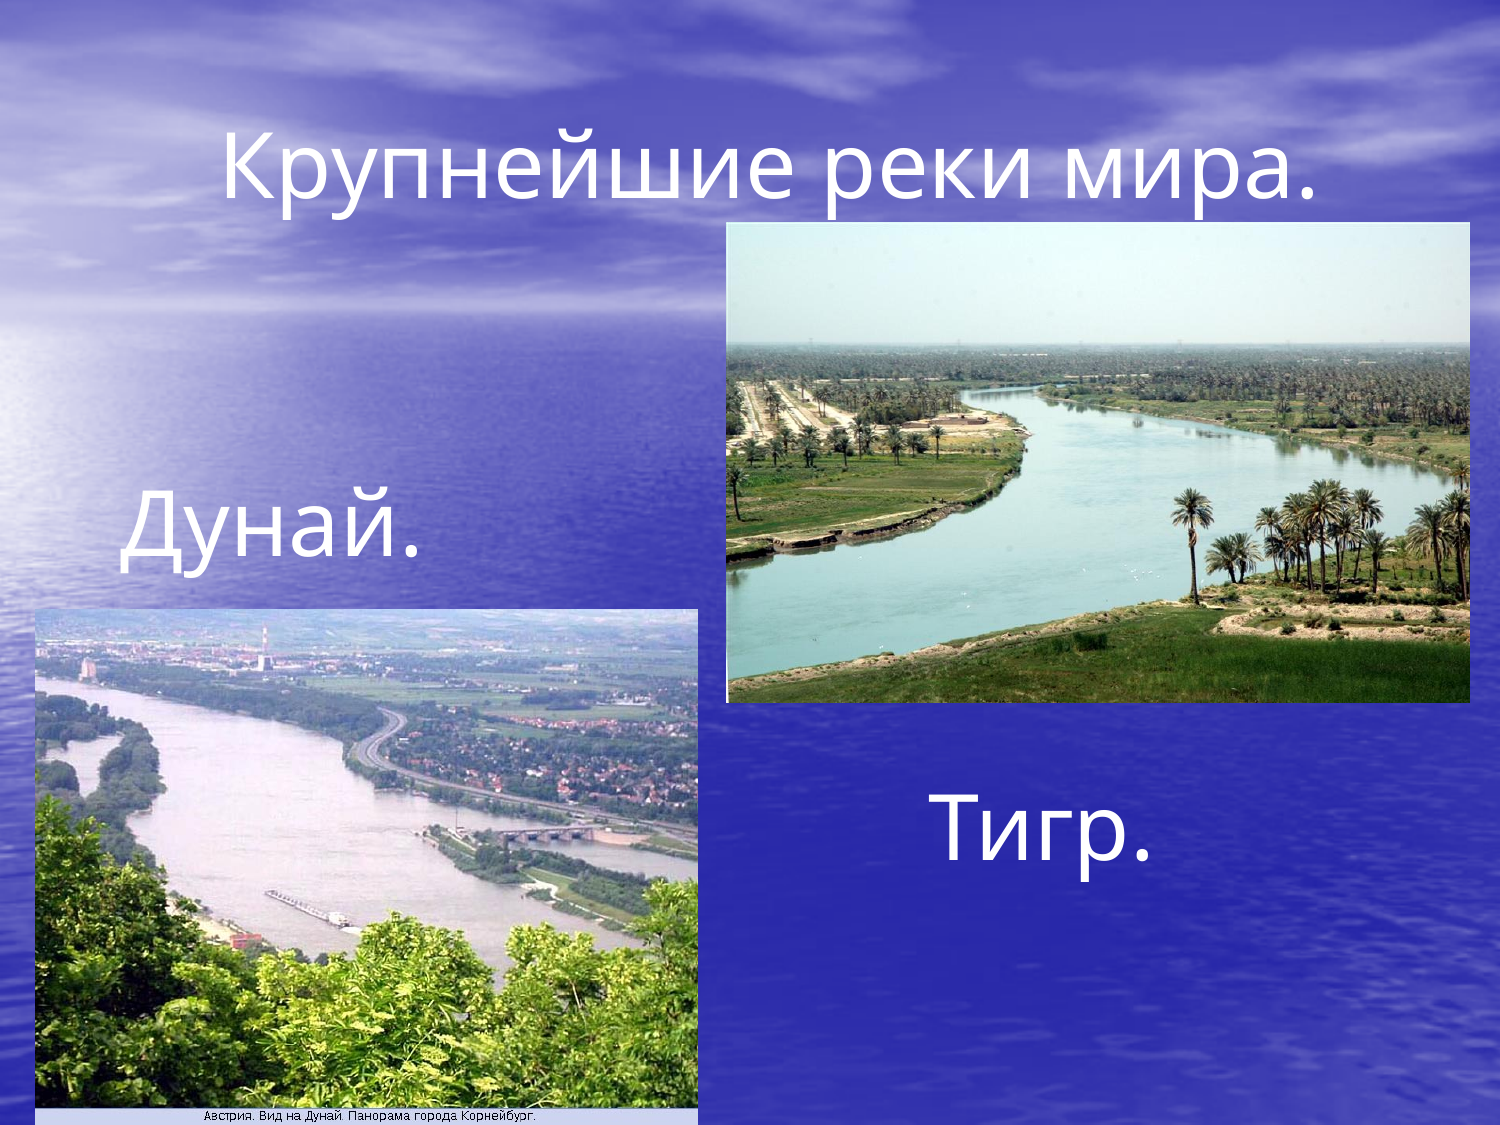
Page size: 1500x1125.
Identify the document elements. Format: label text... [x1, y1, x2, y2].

text_box Дунай. [105, 456, 563, 582]
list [726, 222, 1471, 704]
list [34, 609, 698, 1125]
text_box Тигр. [913, 761, 1184, 887]
title Крупнейшие реки мира. [74, 47, 1466, 276]
